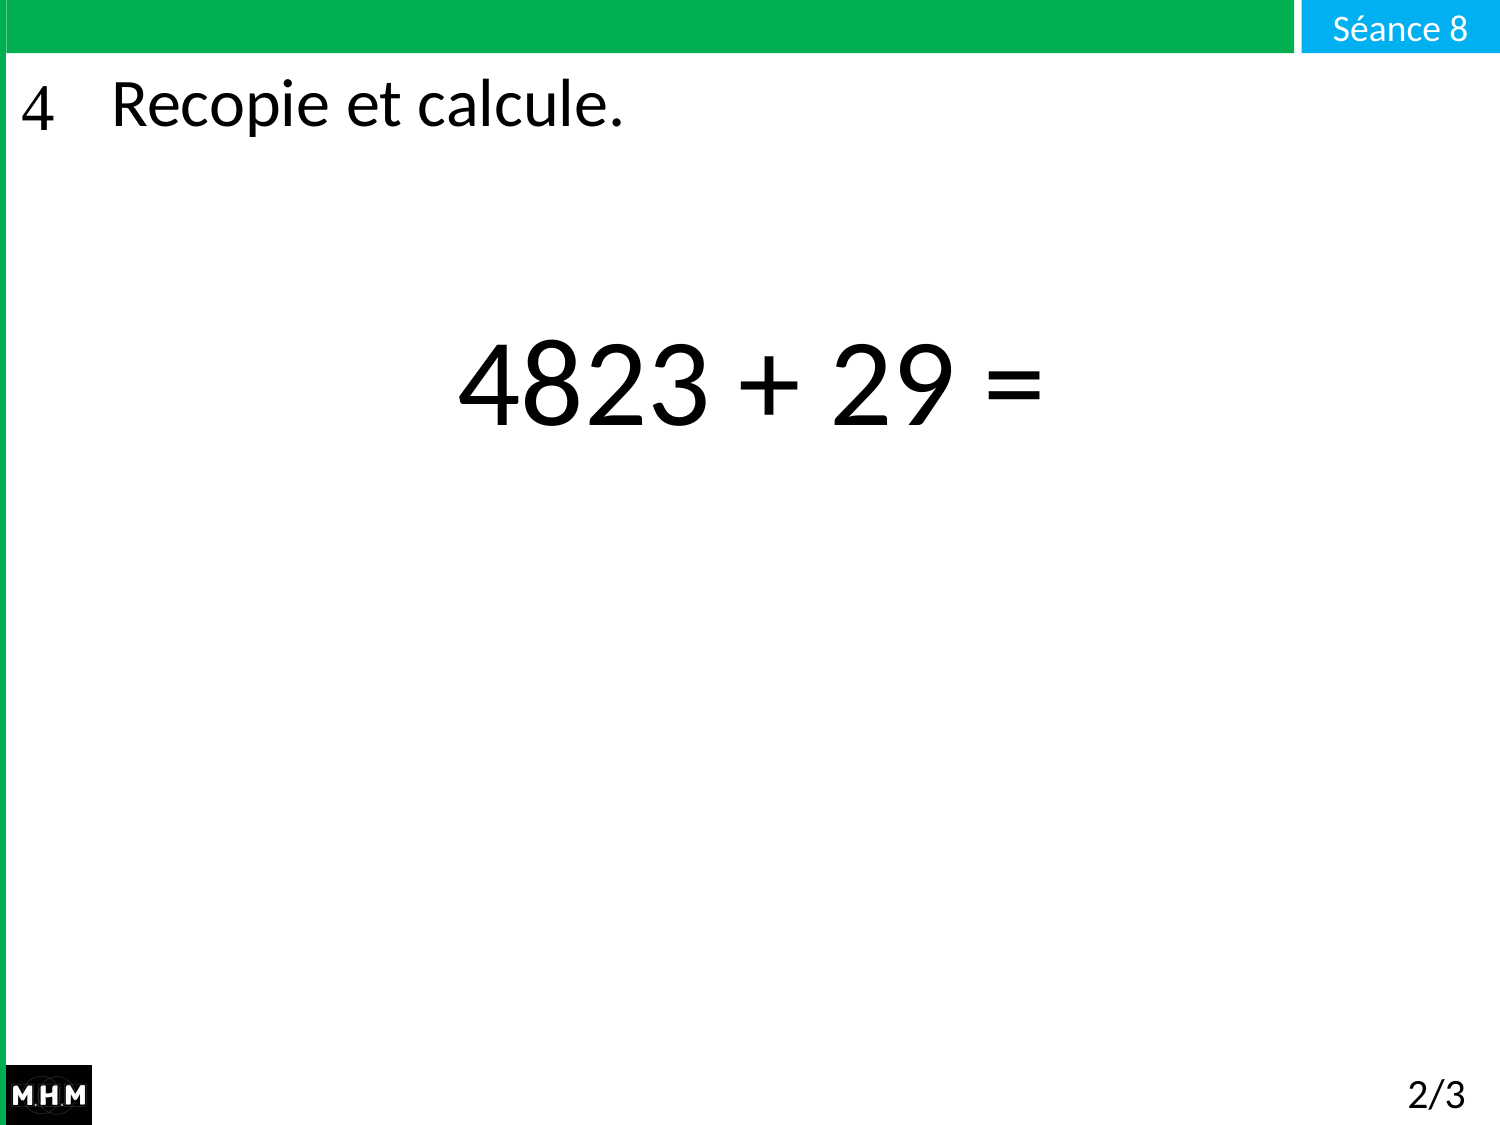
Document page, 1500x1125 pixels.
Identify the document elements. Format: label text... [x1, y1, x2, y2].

text_box 4823 + 29 = [442, 292, 1243, 458]
picture [6, 1065, 92, 1125]
title Recopie et calcule. [96, 60, 1391, 150]
list 2/3 [1373, 1064, 1500, 1125]
